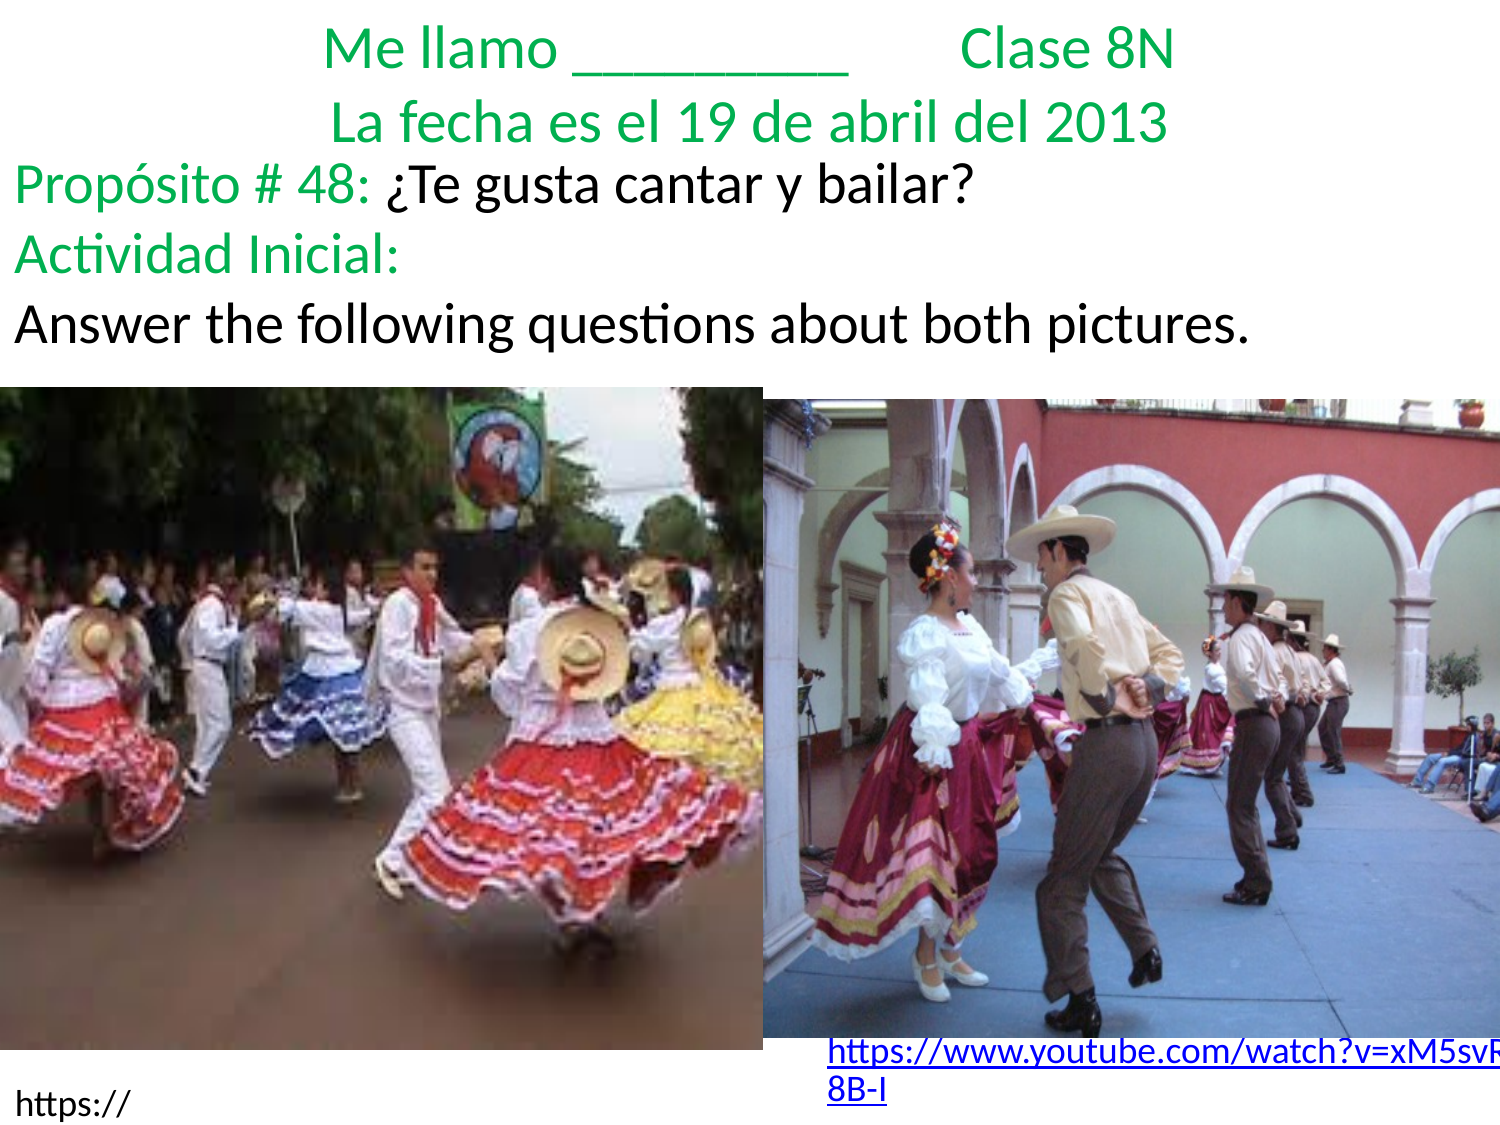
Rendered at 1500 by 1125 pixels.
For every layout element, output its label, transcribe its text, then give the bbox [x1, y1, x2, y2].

text_box https://www.youtube.com/watch?v=xM5svRq8B-I [812, 1045, 1500, 1079]
text_box https://www.youtube.com/watch?v=ZHhcMcxZt9Q [0, 1071, 750, 1125]
title Me llamo _________ Clase 8N La fecha es el 19 de abril del 2013 [0, 0, 1500, 137]
text_box Propósito # 48: ¿Te gusta cantar y bailar? Actividad Inicial: Answer the following questions about both pictures. [0, 137, 1500, 399]
picture [0, 387, 1500, 1051]
